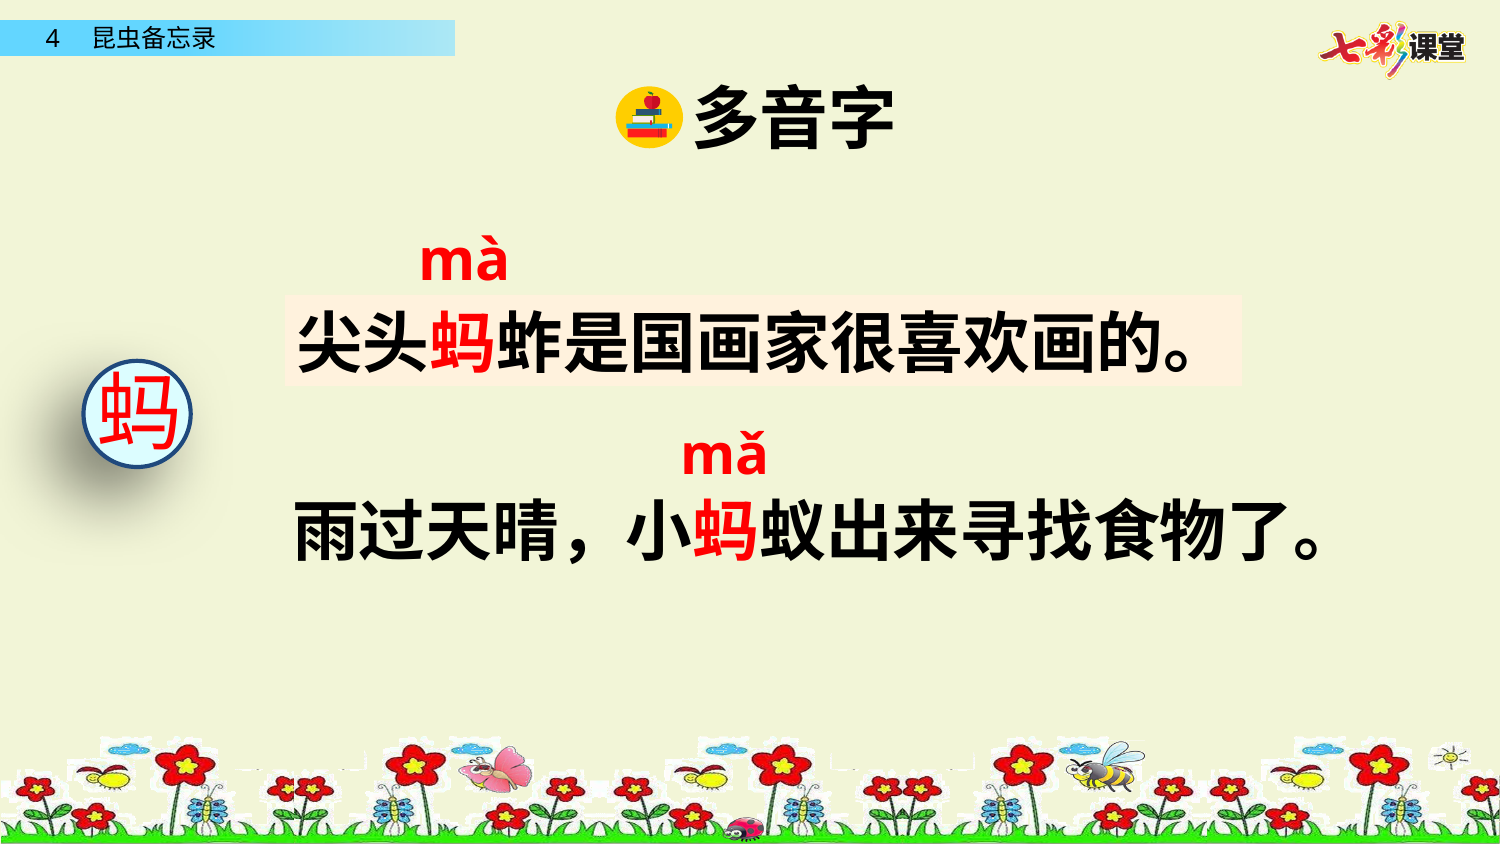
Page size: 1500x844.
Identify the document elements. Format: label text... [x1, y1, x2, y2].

text_box mà [407, 216, 530, 299]
picture [1316, 20, 1468, 80]
picture [0, 714, 1500, 844]
text_box 雨过天晴，小蚂蚁出来寻找食物了。 [280, 483, 1352, 575]
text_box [615, 86, 684, 149]
text_box 尖头蚂蚱是国画家很喜欢画的。 [284, 294, 1243, 386]
text_box 多音字 [682, 70, 940, 162]
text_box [83, 352, 191, 468]
text_box mǎ [669, 413, 809, 492]
